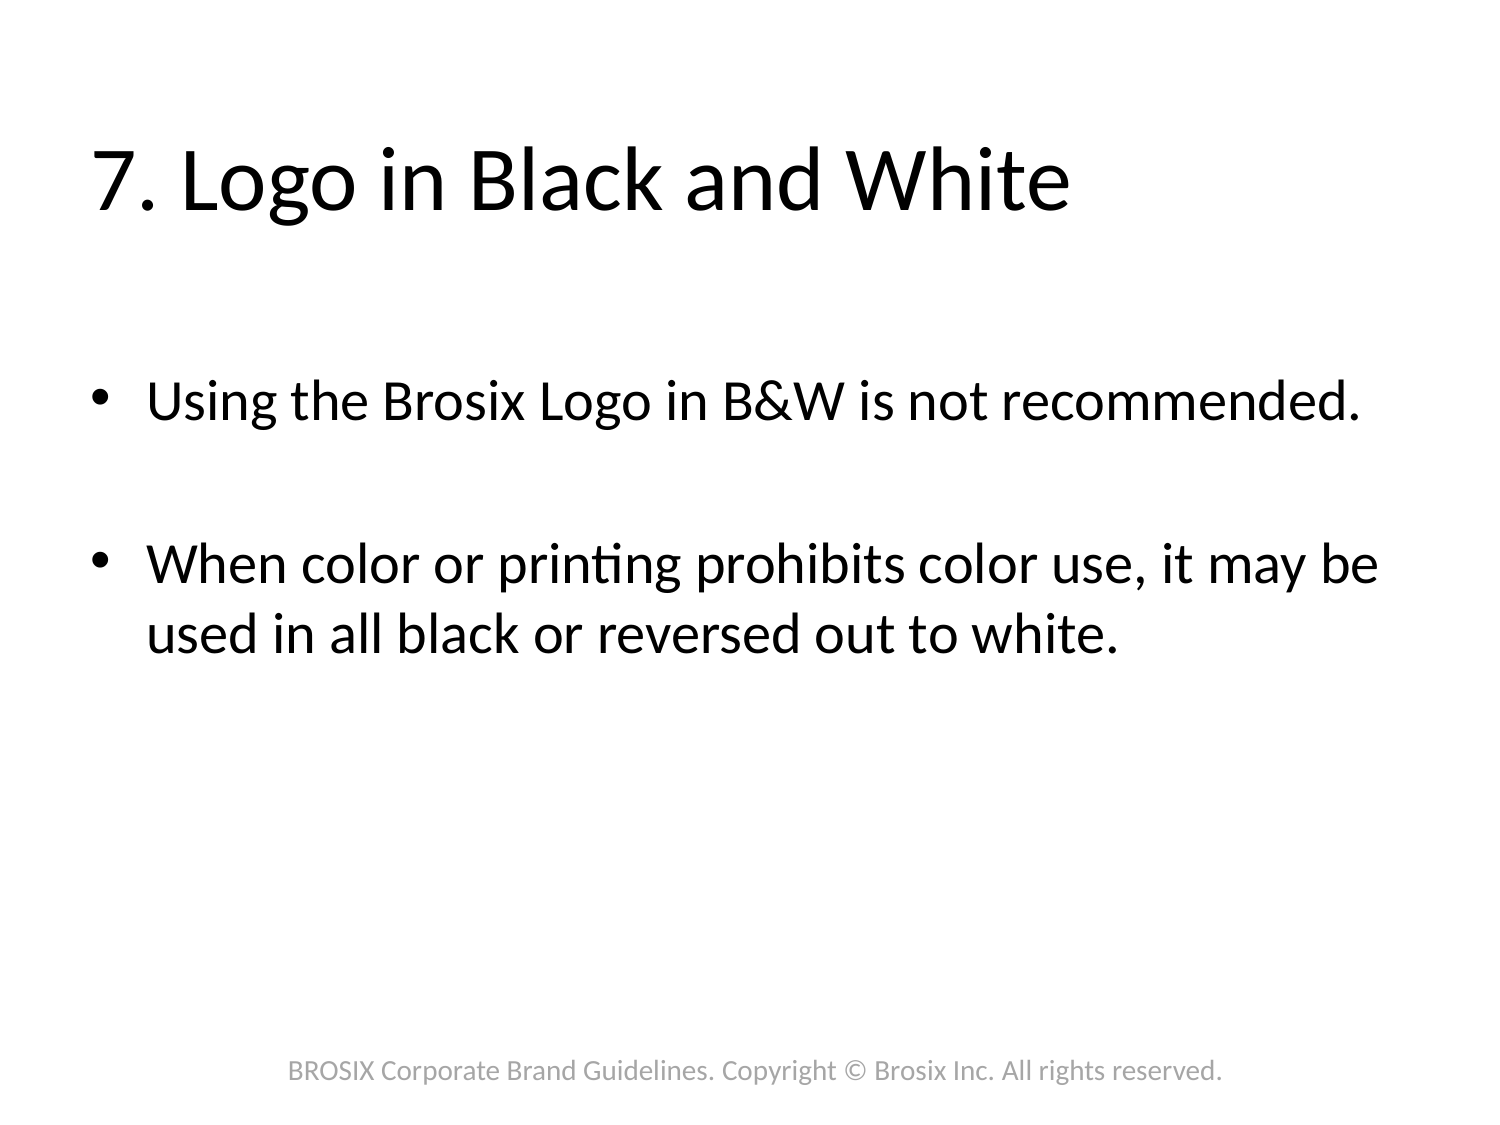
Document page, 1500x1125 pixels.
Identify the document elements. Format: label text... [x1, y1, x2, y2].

list Using the Brosix Logo in B&W is not recommended. When color or printing prohibits color use, it may be used in all black or reversed out to white. [75, 262, 1425, 1005]
text_box BROSIX Corporate Brand Guidelines. Copyright © Brosix Inc. All rights reserved. [41, 1043, 1471, 1094]
title 7. Logo in Black and White [75, 79, 1425, 262]
